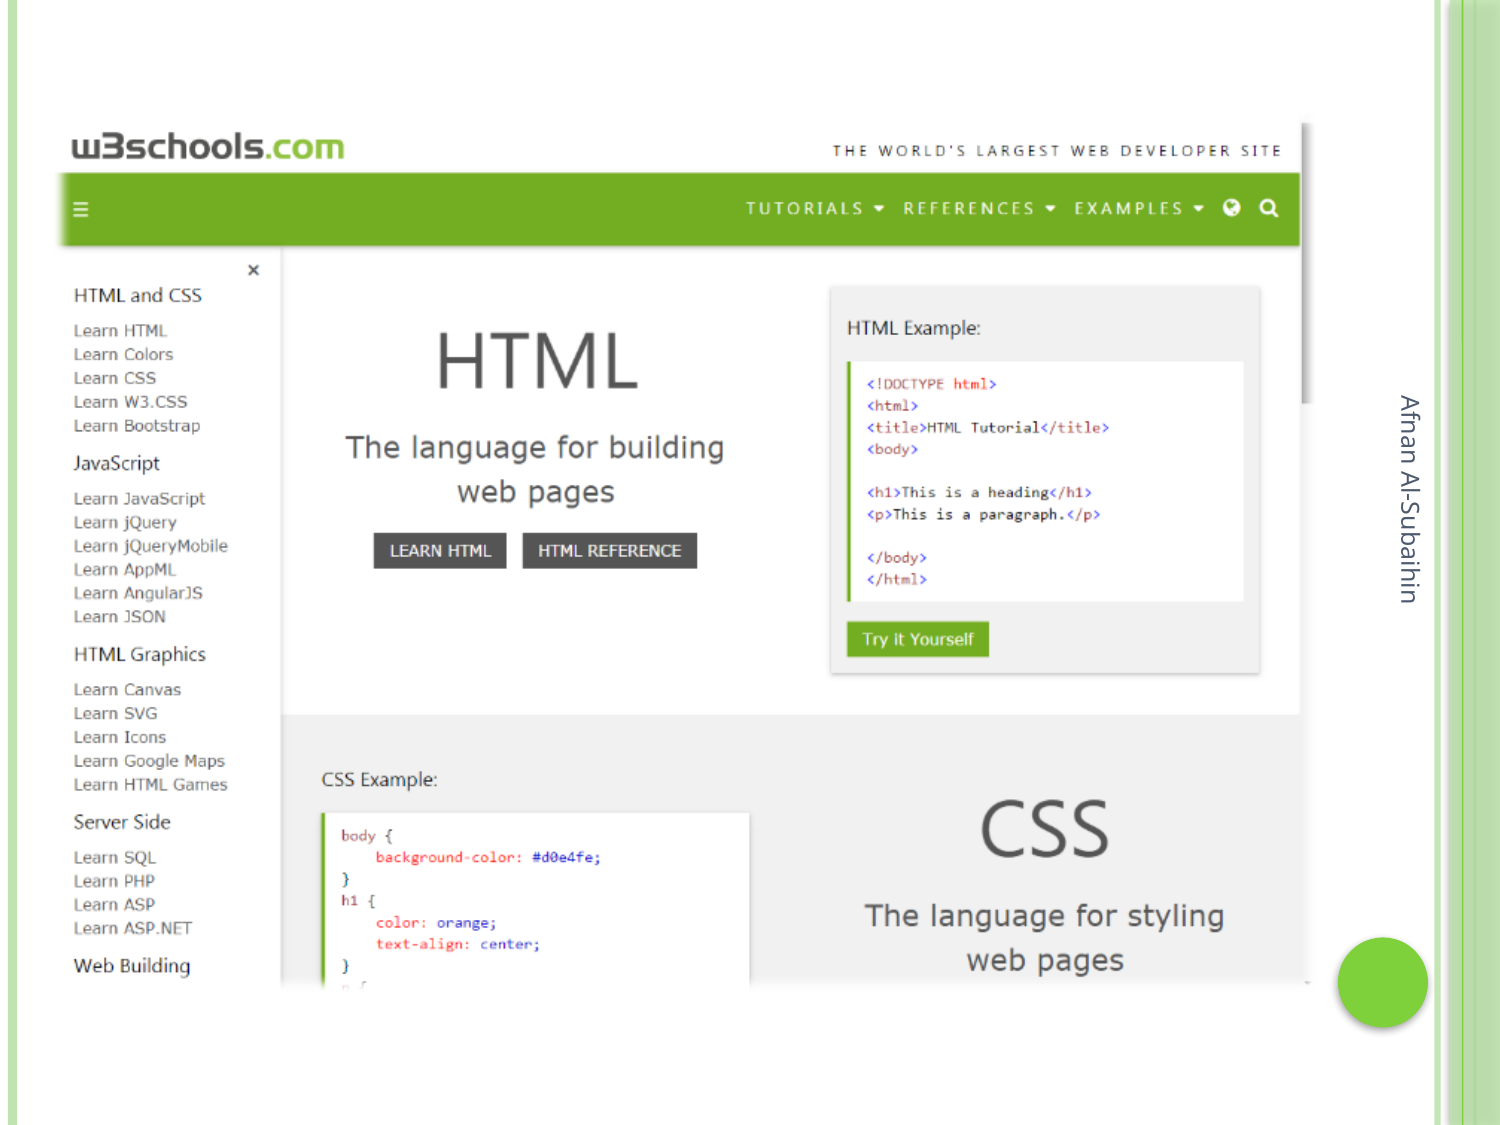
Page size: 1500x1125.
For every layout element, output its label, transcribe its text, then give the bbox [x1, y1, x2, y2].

footer Afnan Al-Subaihin [1379, 380, 1440, 906]
picture [53, 113, 1318, 992]
